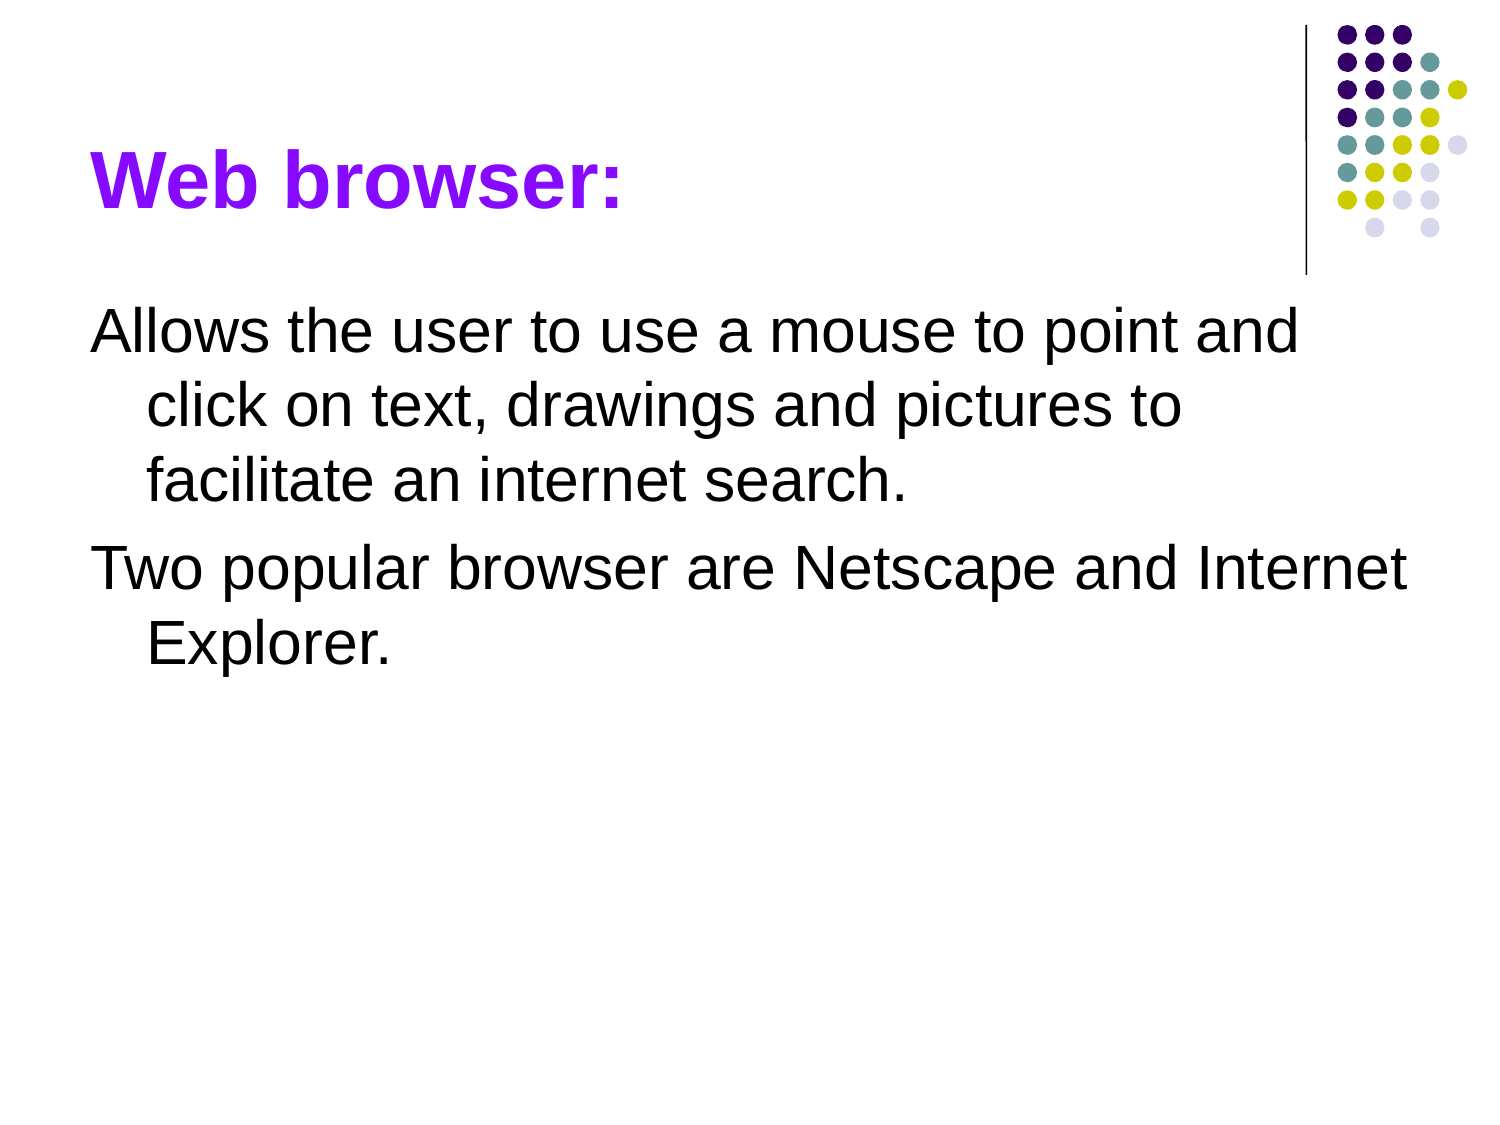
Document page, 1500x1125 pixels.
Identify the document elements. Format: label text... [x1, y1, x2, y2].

list Allows the user to use a mouse to point and click on text, drawings and pictures to facilitate an internet search. Two popular browser are Netscape and Internet Explorer. [74, 281, 1426, 1006]
title Web browser: [74, 19, 1313, 233]
